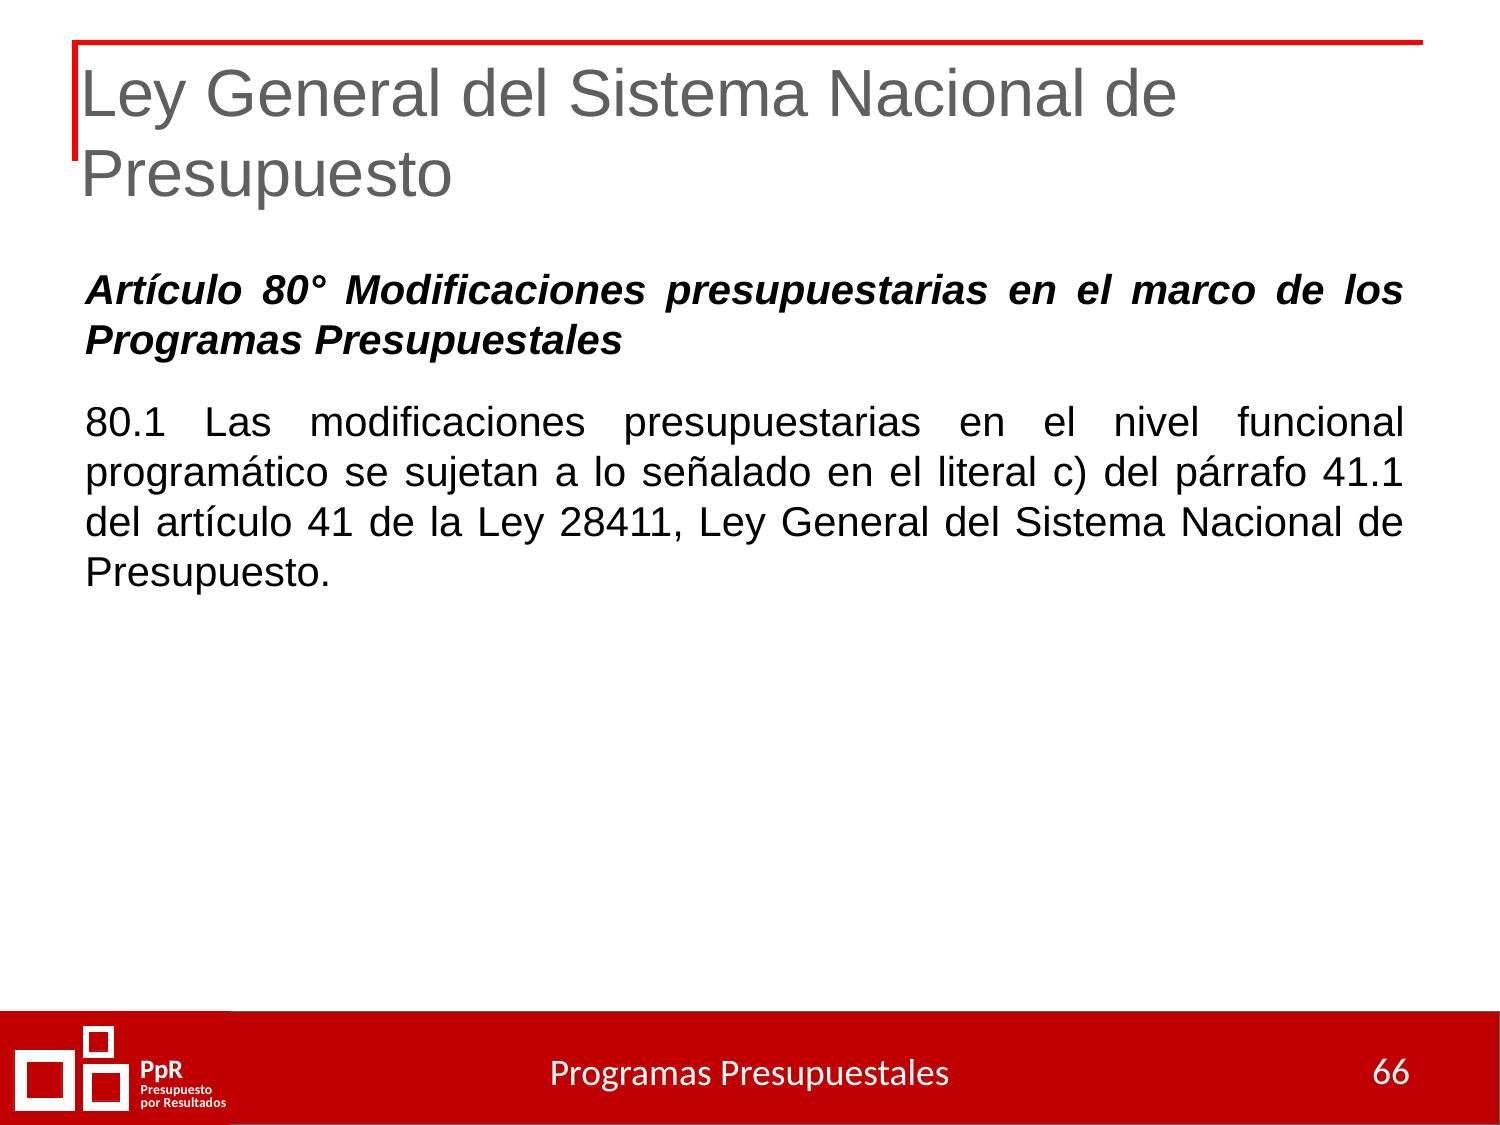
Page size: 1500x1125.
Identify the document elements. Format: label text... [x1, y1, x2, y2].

slide_number 66 [1074, 1023, 1426, 1100]
list Artículo 80° Modificaciones presupuestarias en el marco de los Programas Presupuestales 80.1 Las modificaciones presupuestarias en el nivel funcional programático se sujetan a lo señalado en el literal c) del párrafo 41.1 del artículo 41 de la Ley 28411, Ley General del Sistema Nacional de Presupuesto. [69, 255, 1421, 999]
title Ley General del Sistema Nacional de Presupuesto [64, 42, 1416, 231]
footer Programas Presupuestales [512, 1024, 988, 1101]
